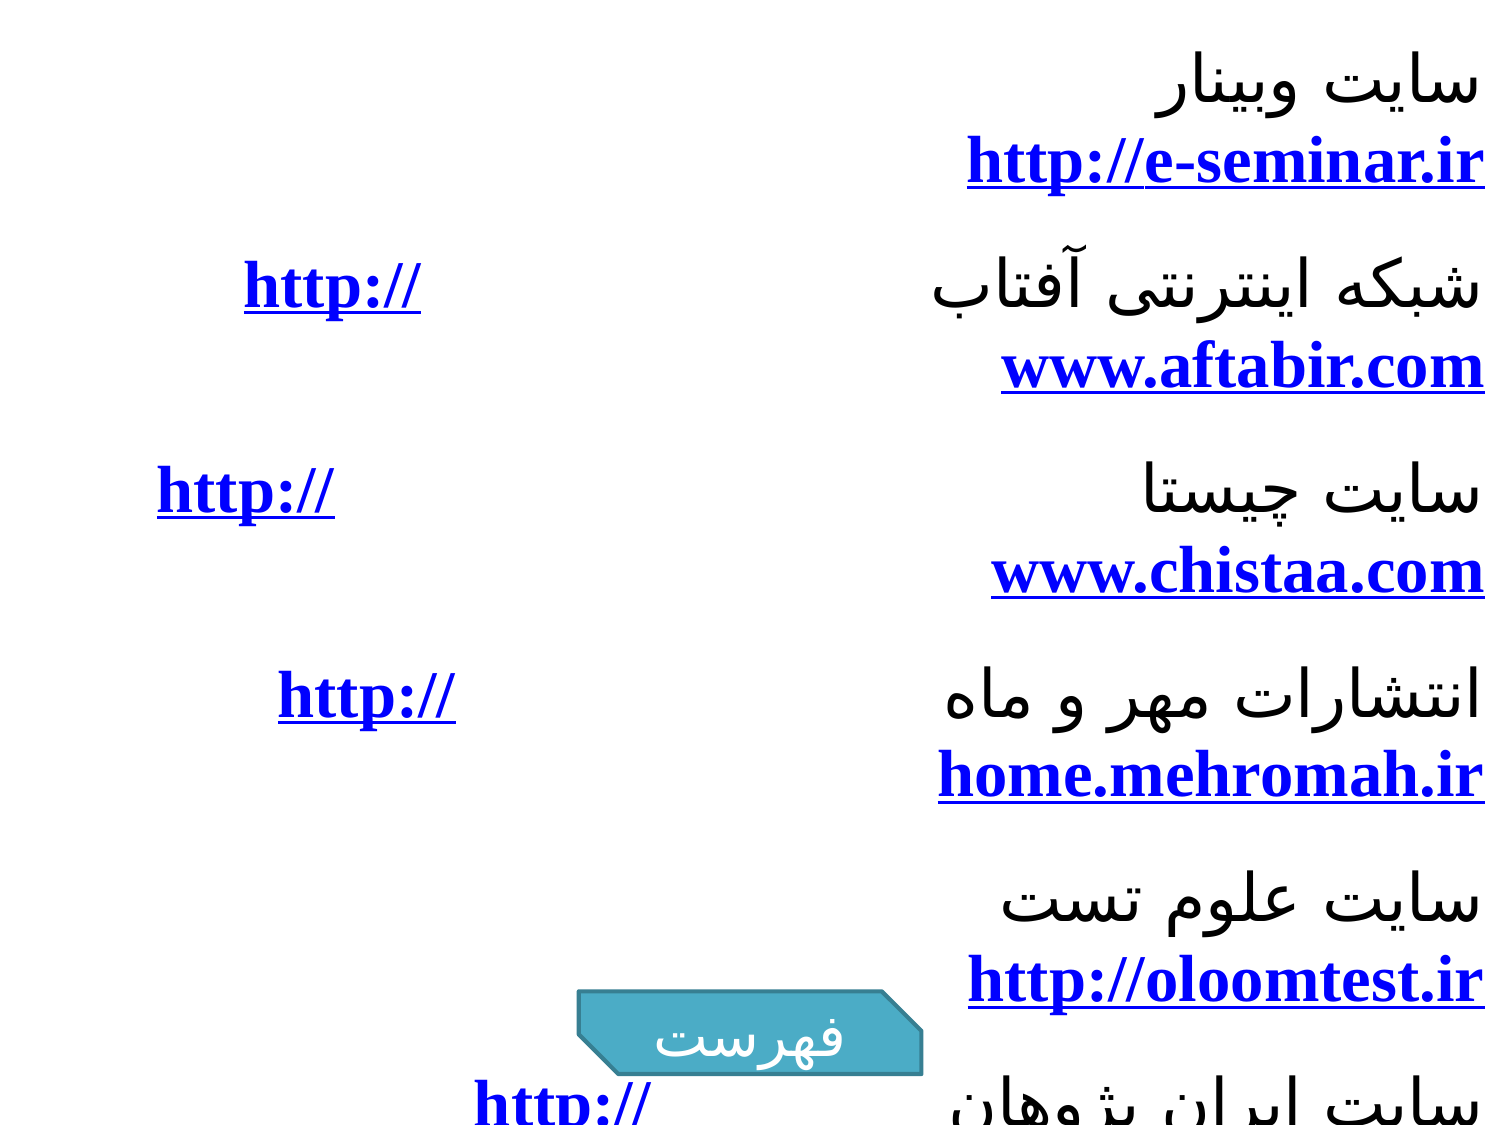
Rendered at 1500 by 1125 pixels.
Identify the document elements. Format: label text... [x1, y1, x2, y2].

text_box سایت وبینار http://e-seminar.ir شبکه اینترنتی آفتاب http://www.aftabir.com سایت چیستا http://www.chistaa.com انتشارات مهر و ماه http://home.mehromah.ir سایت علوم تست http://oloomtest.ir سایت ایران پژوهان http://www.iranresearches.ir سایت کتب امید ایران http://www.irebooks.com [0, 0, 1500, 1125]
text_box فهرست [576, 989, 924, 1077]
